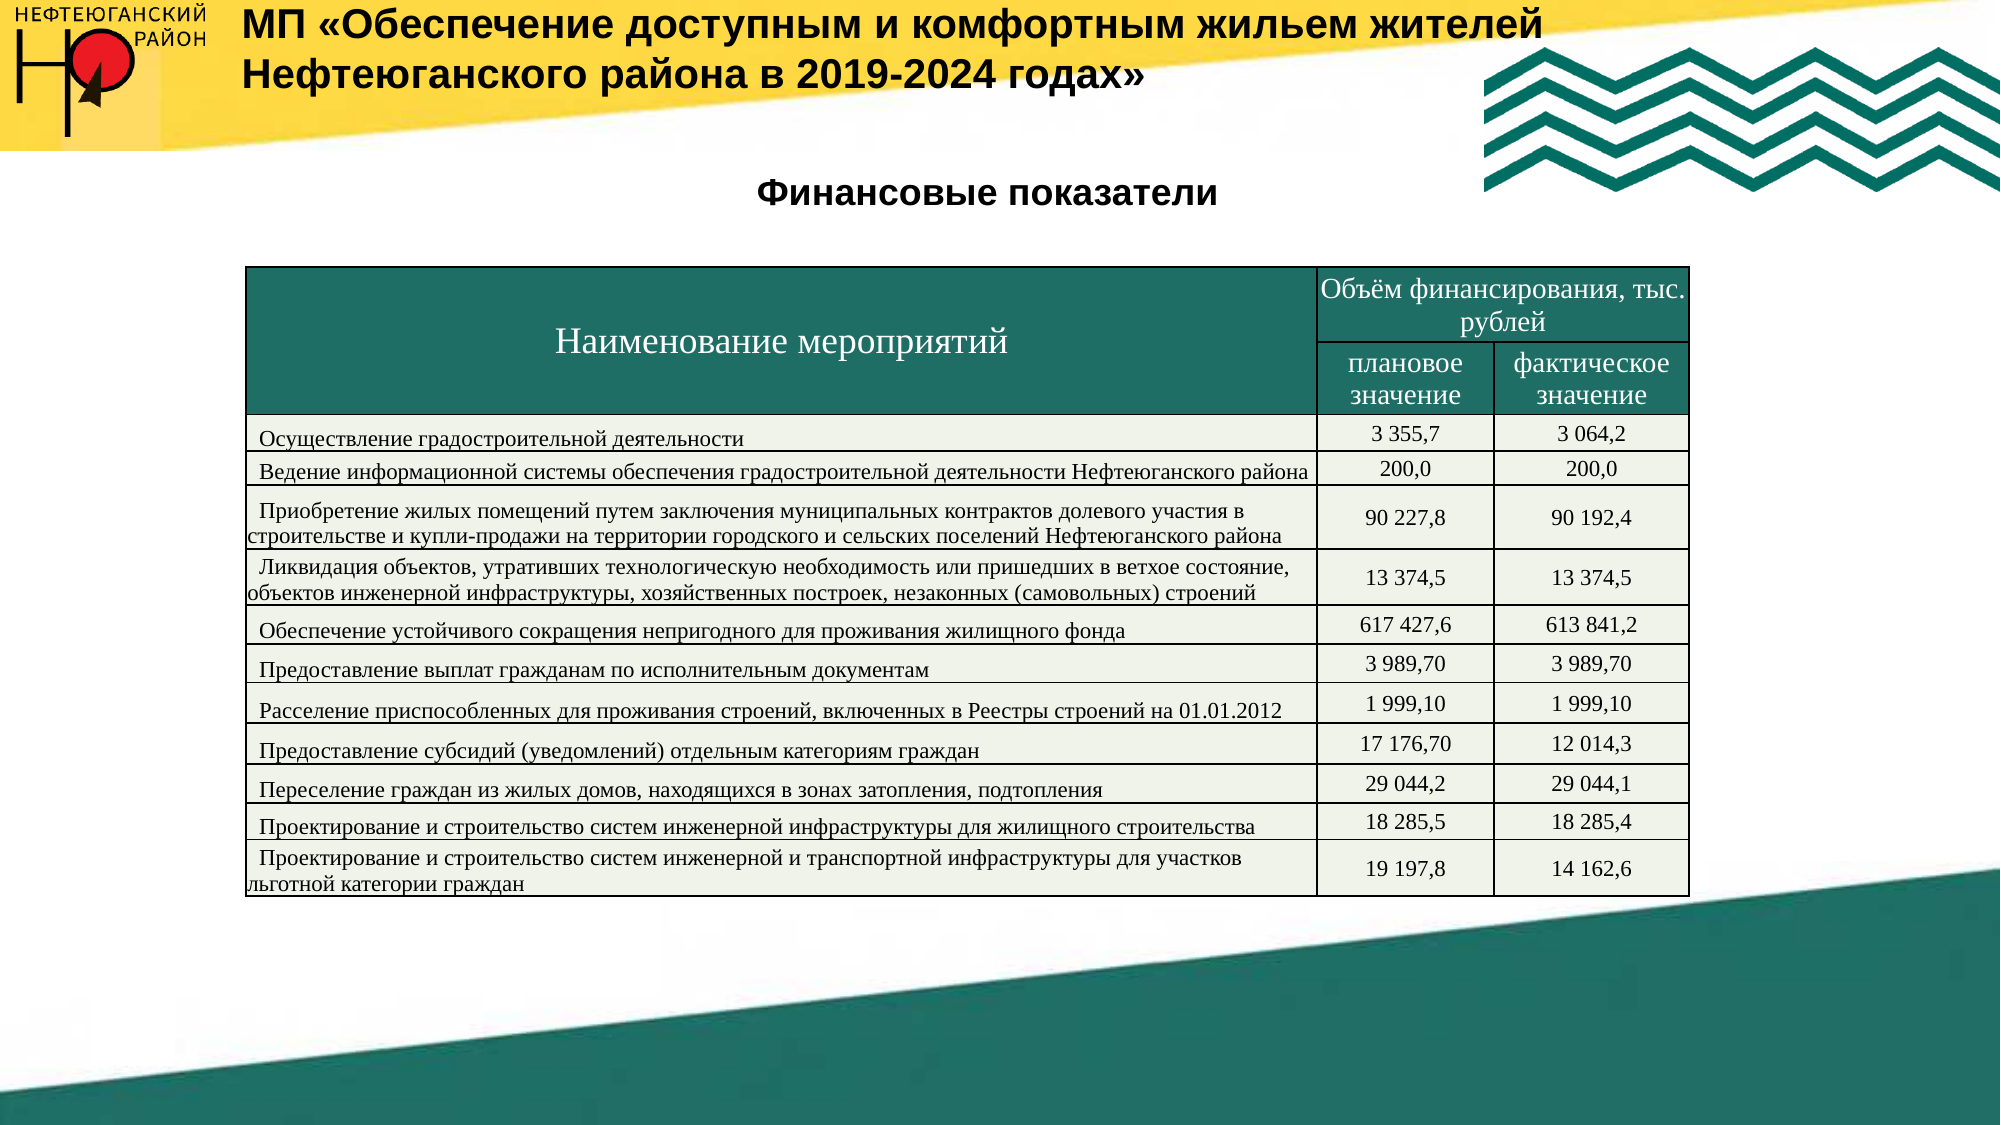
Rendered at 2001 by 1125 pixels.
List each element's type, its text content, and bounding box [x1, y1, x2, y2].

table_cell 1 999,10 [1495, 683, 1688, 722]
table_cell 1 999,10 [1318, 683, 1493, 722]
table_cell 90 192,4 [1495, 486, 1688, 548]
table_cell Обеспечение устойчивого сокращения непригодного для проживания жилищного фонда [247, 606, 1316, 643]
table_cell 3 989,70 [1318, 645, 1493, 682]
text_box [0, 727, 2000, 1125]
table_cell плановое значение [1318, 343, 1493, 414]
table_cell Приобретение жилых помещений путем заключения муниципальных контрактов долевого участия в строительстве и купли-продажи на территории городского и сельских поселений Нефтеюганского района [247, 486, 1316, 548]
table_cell 200,0 [1318, 452, 1493, 484]
table_cell фактическое значение [1495, 343, 1688, 414]
table_cell Осуществление градостроительной деятельности [247, 415, 1316, 450]
table_cell 90 227,8 [1318, 486, 1493, 548]
table_cell 200,0 [1495, 452, 1688, 484]
table_cell 3 064,2 [1495, 415, 1688, 450]
table_cell Расселение приспособленных для проживания строений, включенных в Реестры строений на 01.01.2012 [247, 683, 1316, 722]
table_cell 617 427,6 [1318, 606, 1493, 643]
table_cell Ликвидация объектов, утративших технологическую необходимость или пришедших в ветхое состояние, объектов инженерной инфраструктуры, хозяйственных построек, незаконных (самовольных) строений [247, 550, 1316, 604]
text_box Финансовые показатели [741, 163, 1234, 221]
table_cell 613 841,2 [1495, 606, 1688, 643]
table_cell 3 989,70 [1495, 645, 1688, 682]
picture [0, 0, 2000, 192]
table_cell Ведение информационной системы обеспечения градостроительной деятельности Нефтеюганского района [247, 452, 1316, 484]
table_cell Предоставление выплат гражданам по исполнительным документам [247, 645, 1316, 682]
table_header Наименование мероприятий [247, 268, 1316, 414]
table_cell 13 374,5 [1495, 550, 1688, 604]
table_cell 13 374,5 [1318, 550, 1493, 604]
table_cell 3 355,7 [1318, 415, 1493, 450]
table_header Объём финансирования, тыс. рублей [1318, 268, 1688, 341]
